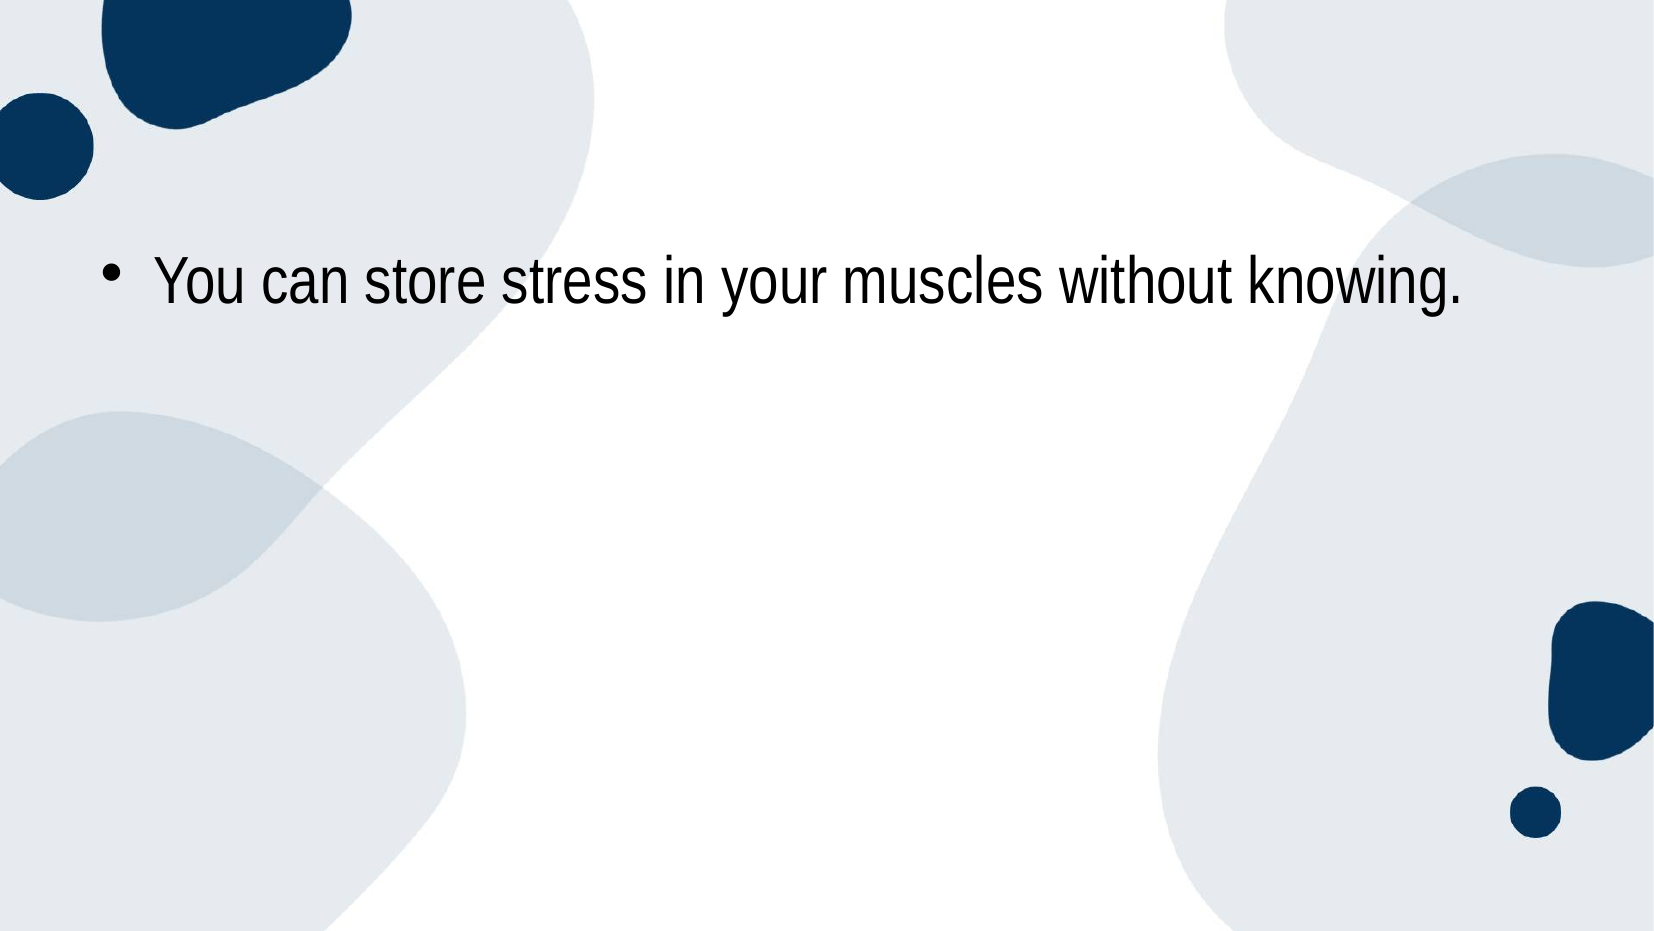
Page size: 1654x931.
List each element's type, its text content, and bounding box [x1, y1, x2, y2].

text_box You can store stress in your muscles without knowing. [82, 236, 1571, 694]
picture [0, 0, 1654, 931]
text_box [82, 37, 1571, 193]
